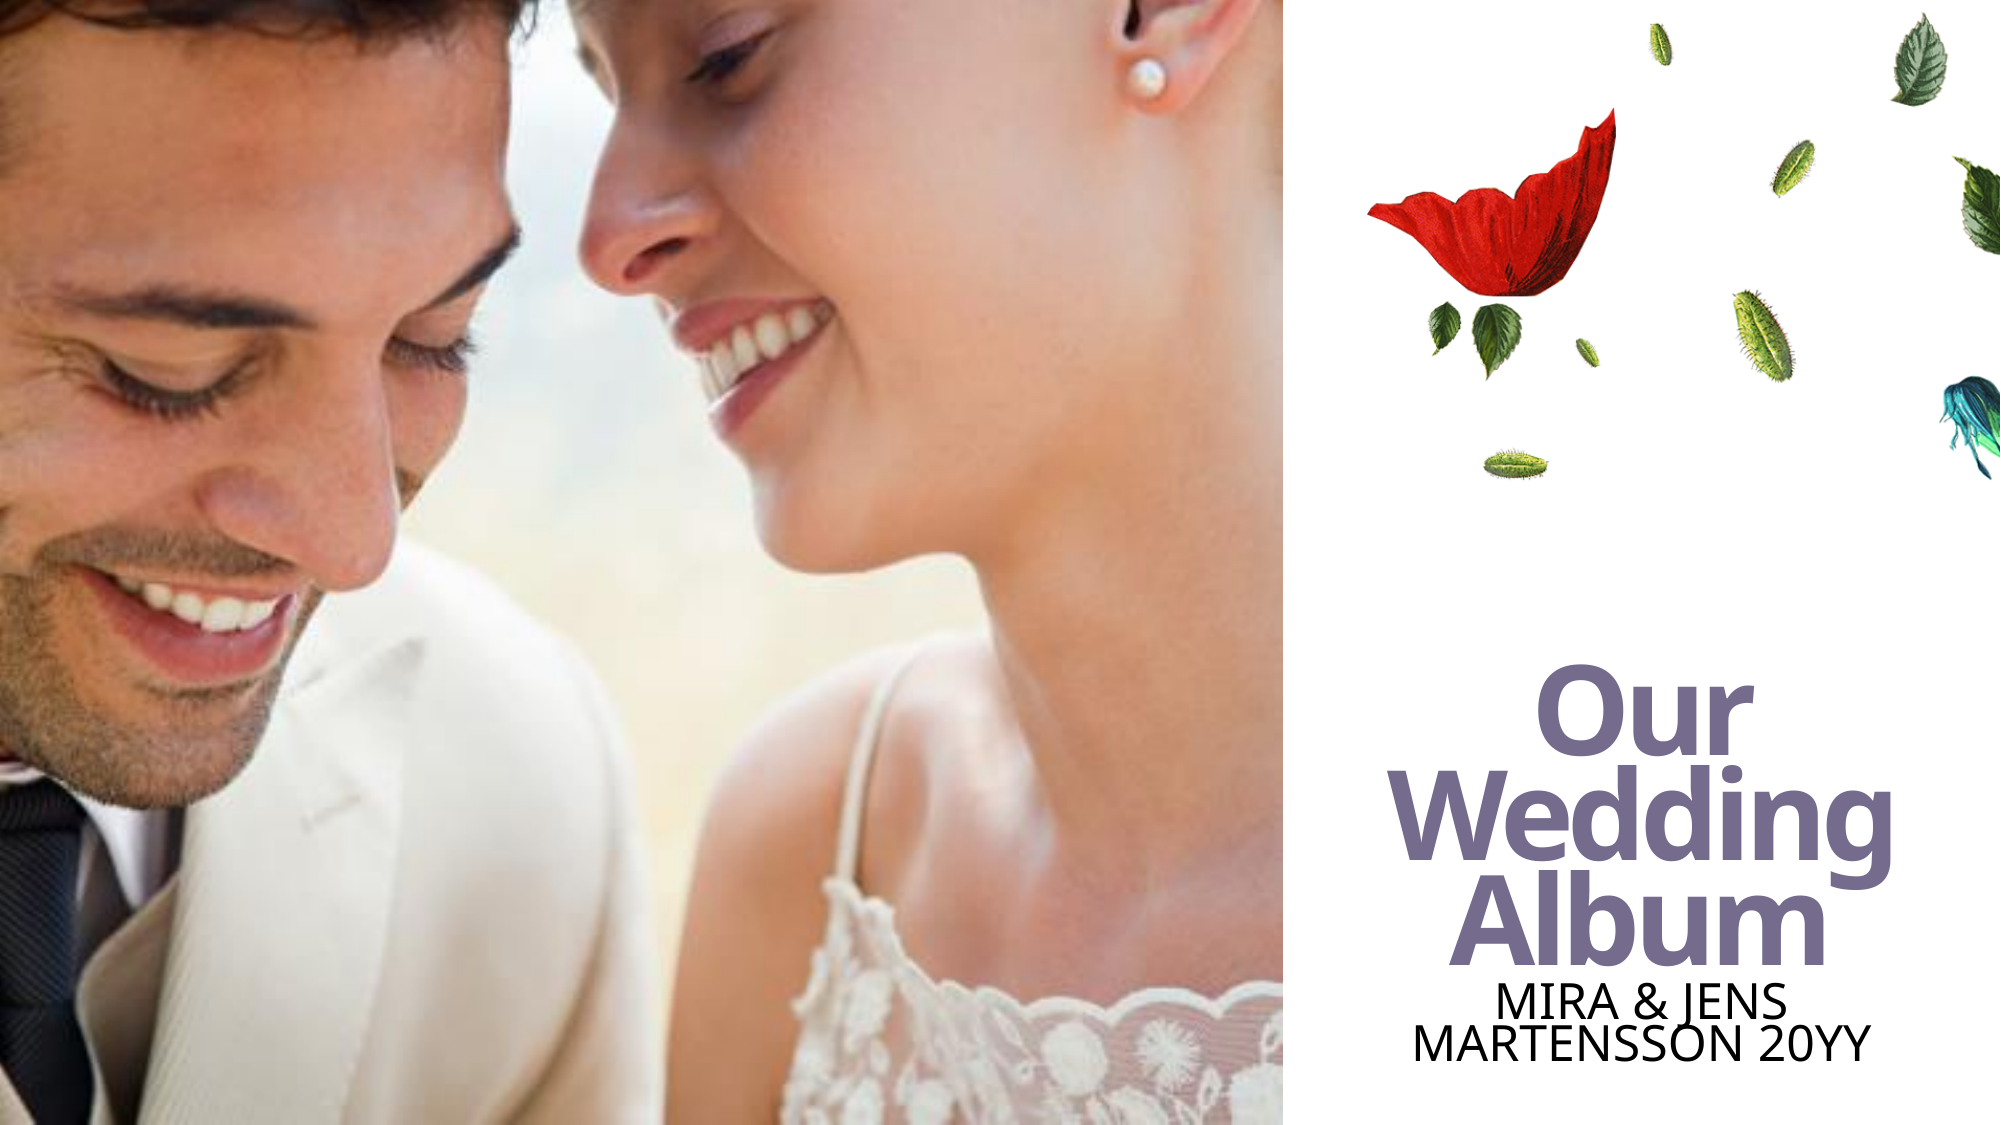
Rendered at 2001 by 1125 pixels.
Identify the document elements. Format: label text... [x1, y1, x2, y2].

picture [1367, 0, 2000, 501]
title Our Wedding Album [1339, 594, 1944, 987]
subtitle Mira & Jens Martensson 20YY [1367, 986, 1916, 1080]
picture [0, 0, 1283, 1125]
